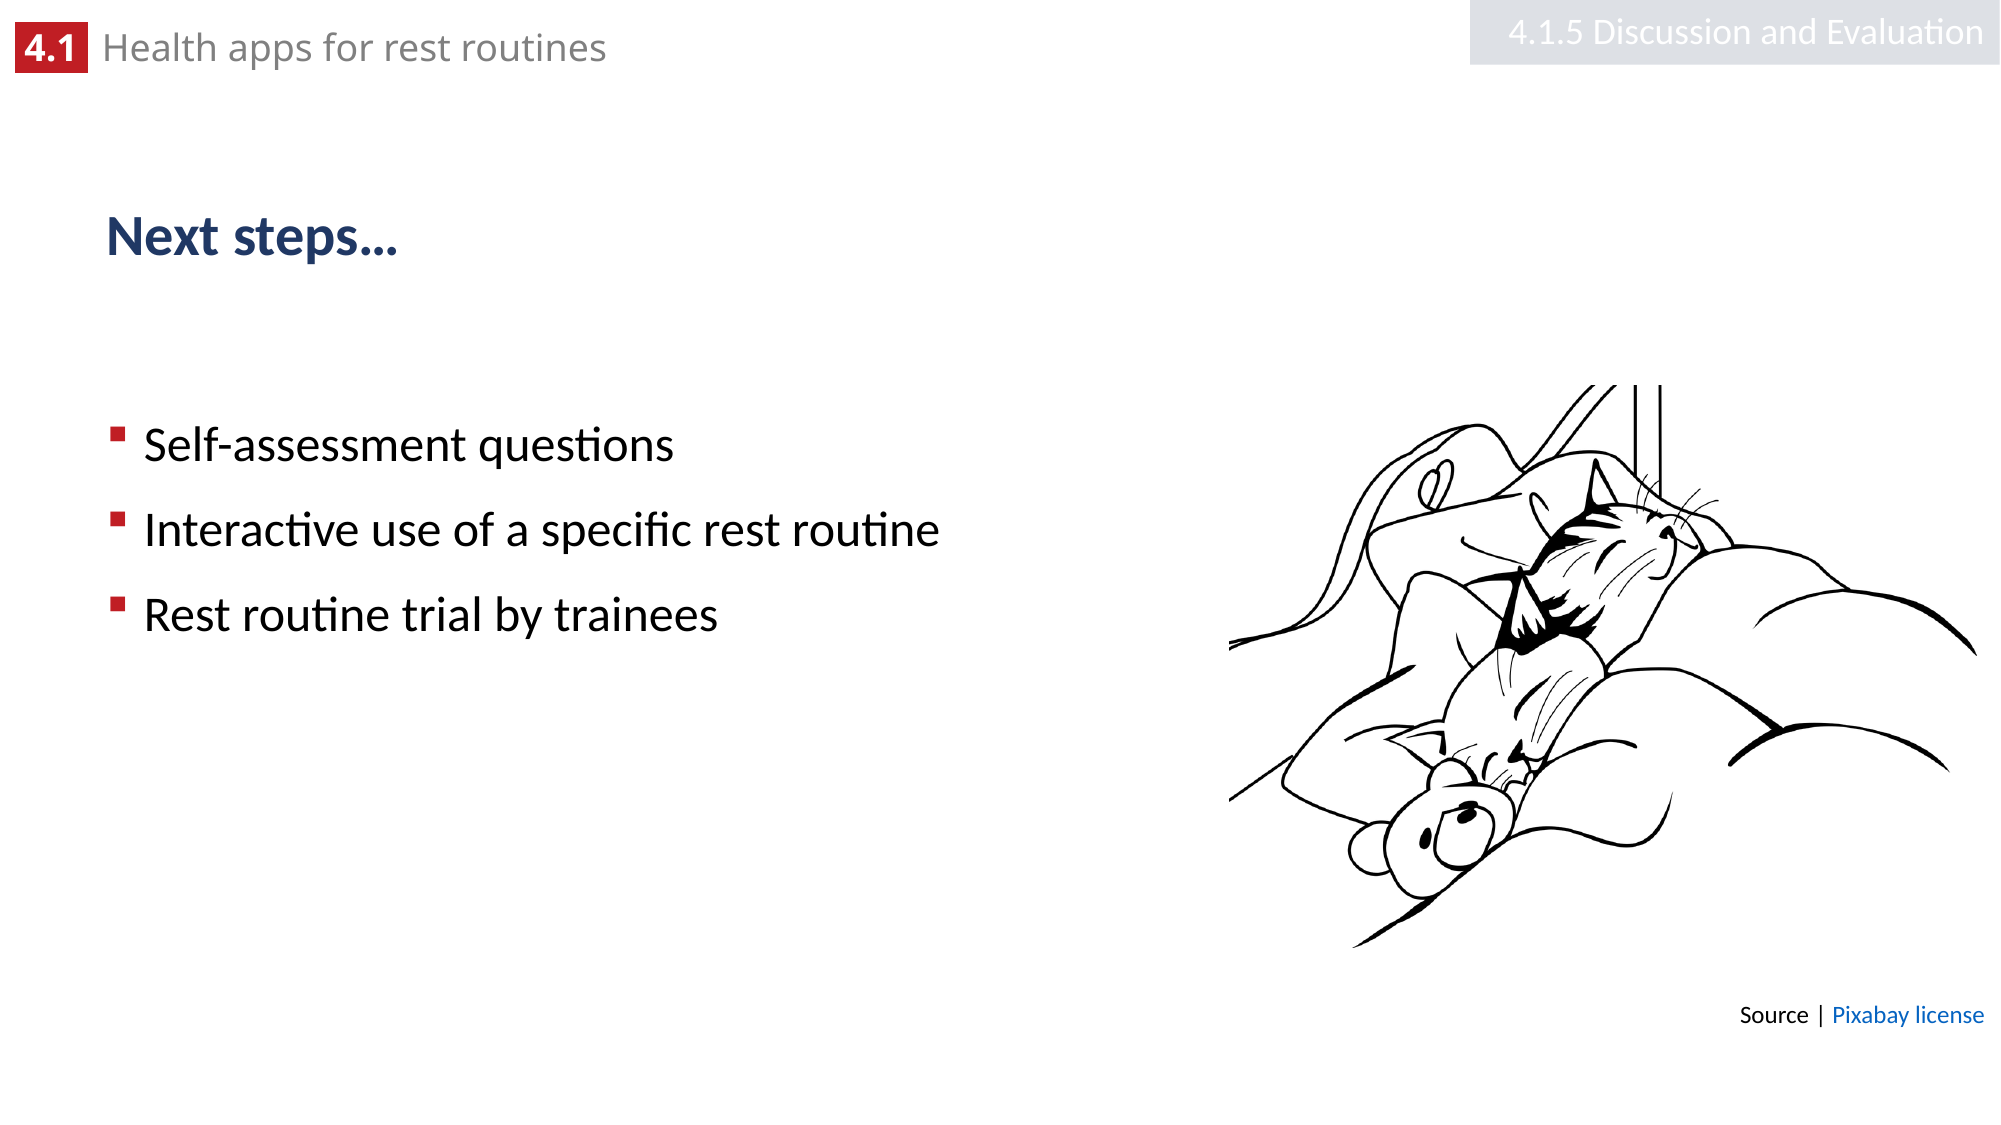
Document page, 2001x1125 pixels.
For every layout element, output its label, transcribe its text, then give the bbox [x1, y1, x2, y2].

picture [1229, 385, 1980, 948]
text_box 4.1.5 Discussion and Evaluation [1470, 0, 2000, 65]
title Next steps… [91, 177, 1906, 297]
text_box Source | Pixabay license [1604, 991, 2000, 1036]
list Self-assessment questions Interactive use of a specific rest routine Rest routine trial by trainees [91, 403, 1070, 1051]
